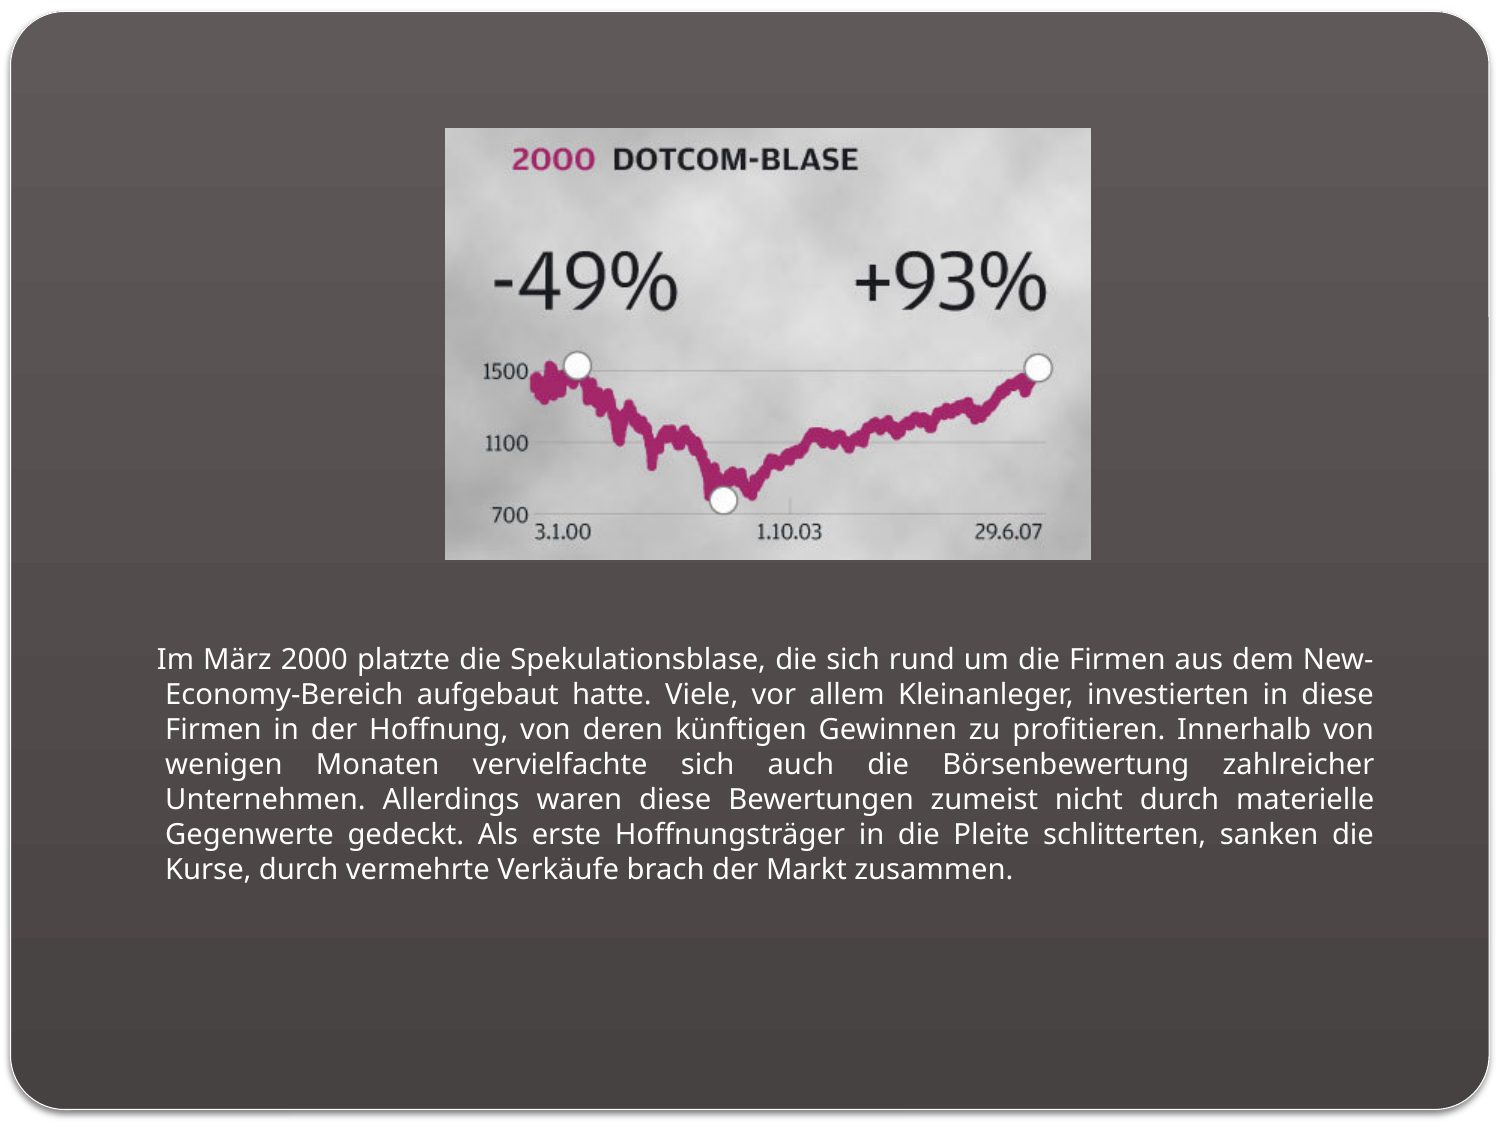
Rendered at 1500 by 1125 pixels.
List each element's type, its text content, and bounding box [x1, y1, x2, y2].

picture [445, 128, 1091, 560]
list Im März 2000 platzte die Spekulationsblase, die sich rund um die Firmen aus dem New-Economy-Bereich aufgebaut hatte. Viele, vor allem Kleinanleger, investierten in diese Firmen in der Hoffnung, von deren künftigen Gewinnen zu profitieren. Innerhalb von wenigen Monaten vervielfachte sich auch die Börsenbewertung zahlreicher Unternehmen. Allerdings waren diese Bewertungen zumeist nicht durch materielle Gegenwerte gedeckt. Als erste Hoffnungsträger in die Pleite schlitterten, sanken die Kurse, durch vermehrte Verkäufe brach der Markt zusammen. [105, 632, 1390, 945]
